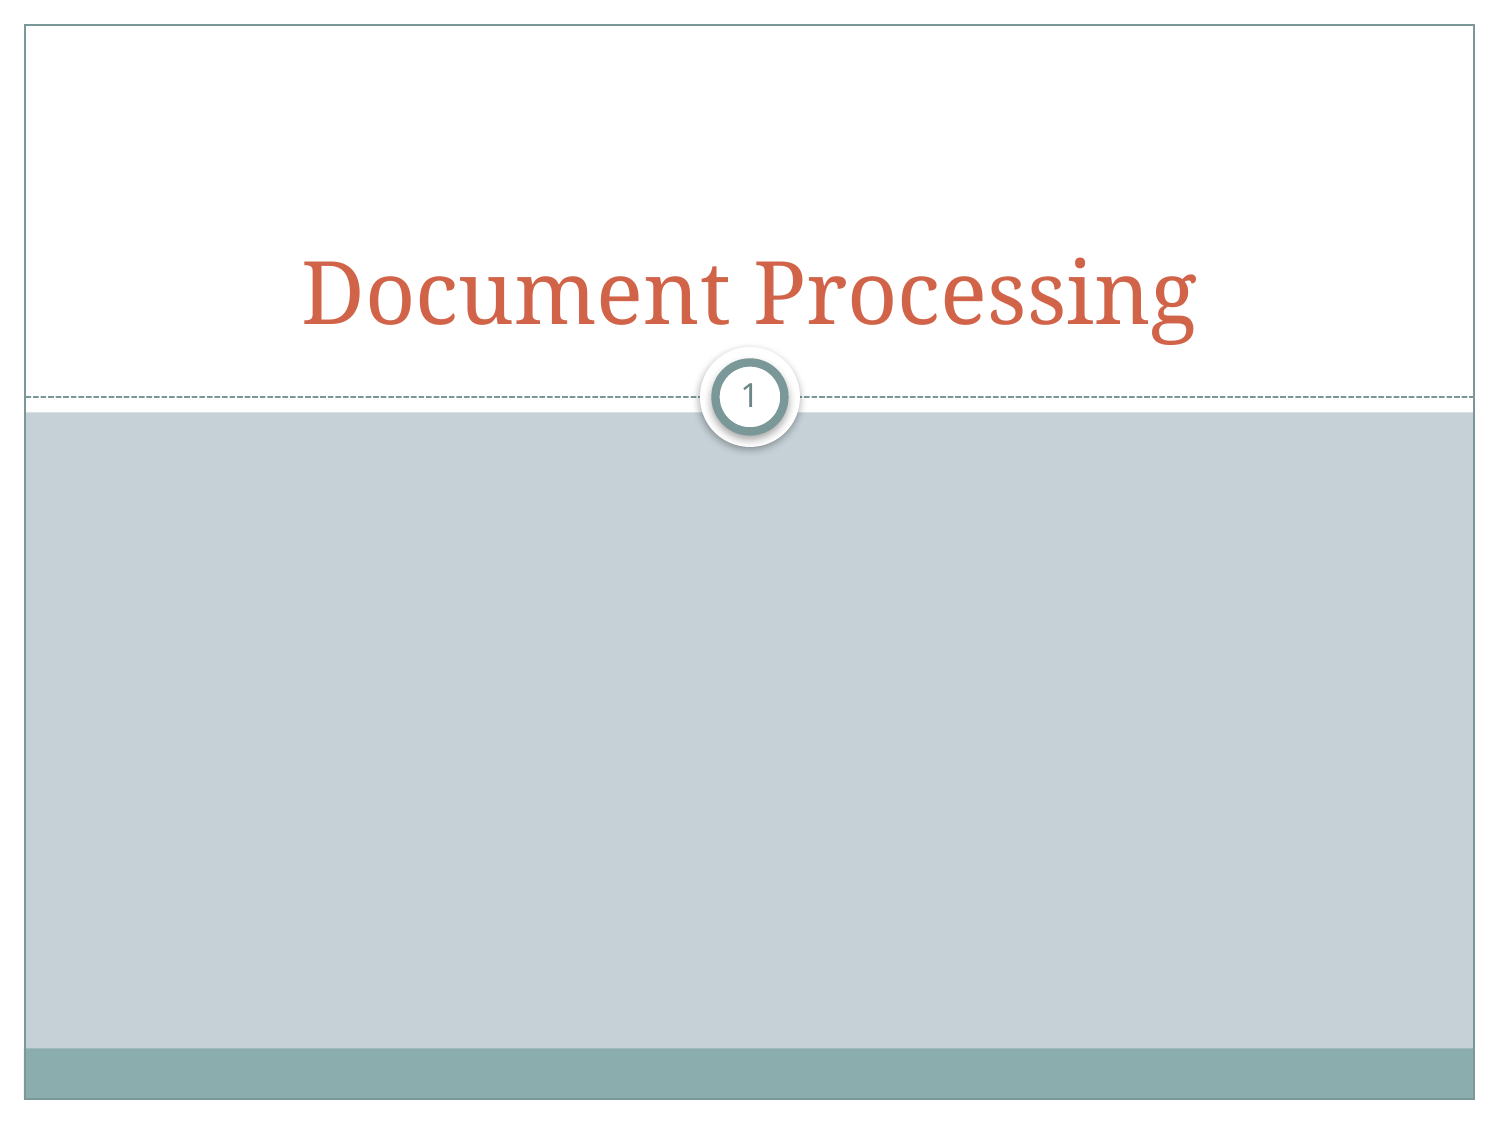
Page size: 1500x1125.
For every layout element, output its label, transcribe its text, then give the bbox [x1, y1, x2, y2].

slide_number 1 [712, 360, 788, 434]
title Document Processing [112, 62, 1388, 350]
